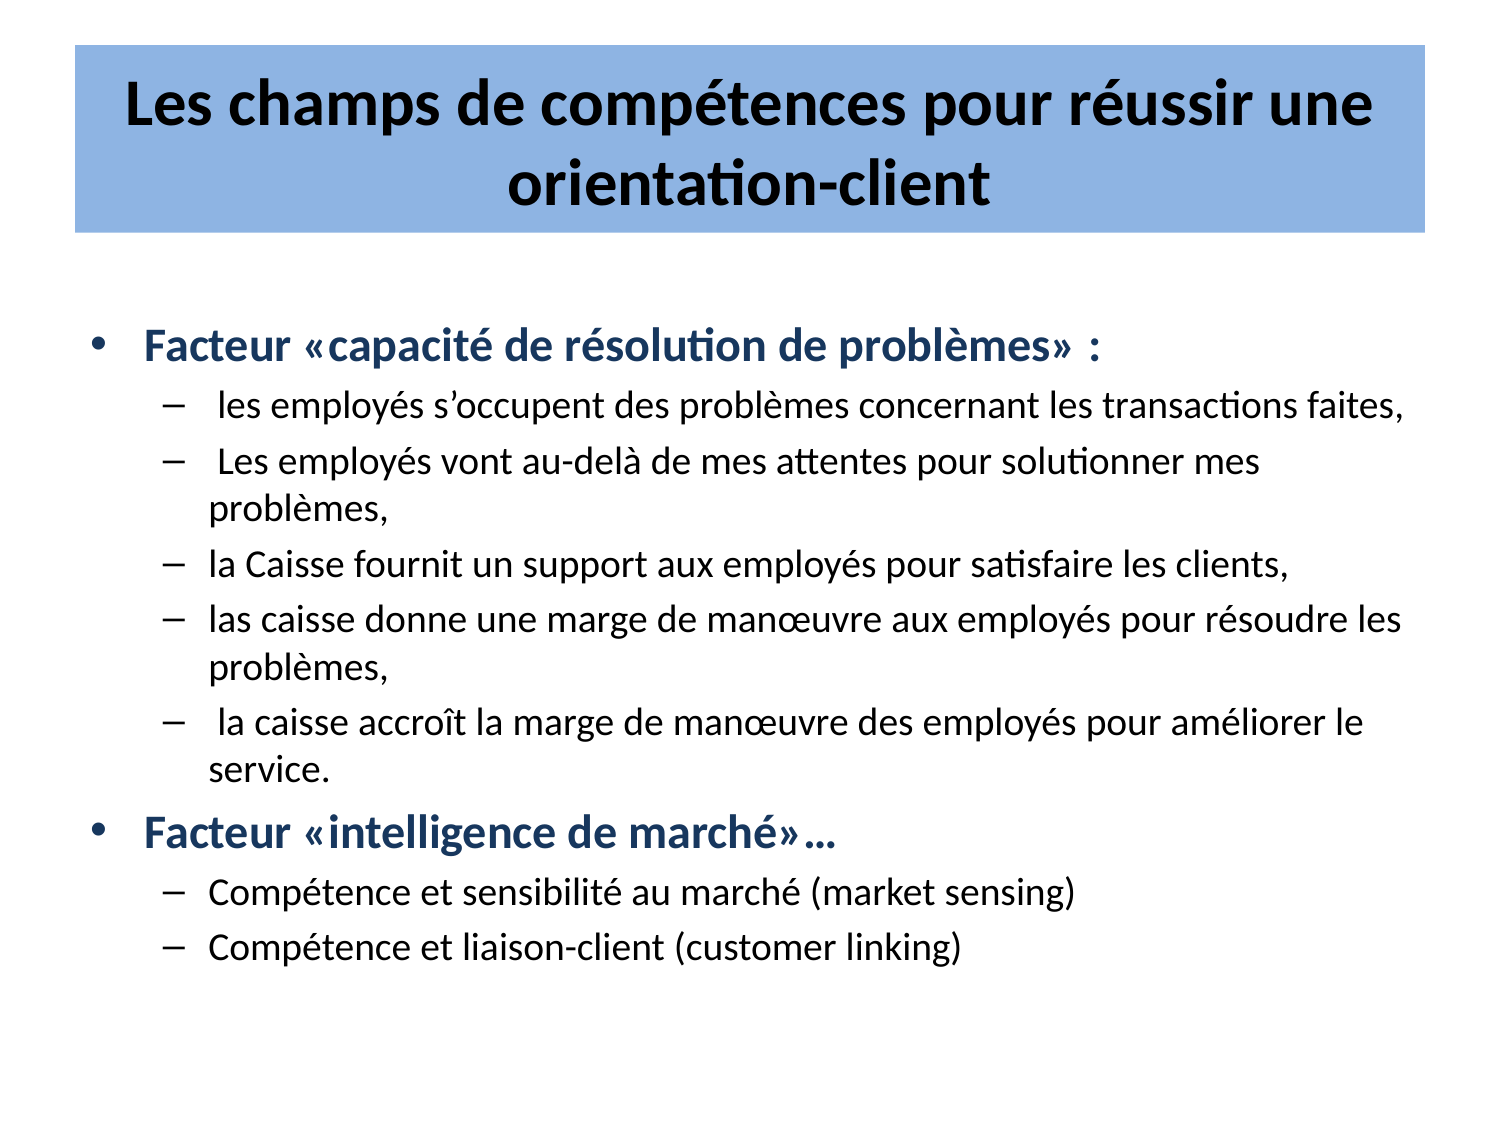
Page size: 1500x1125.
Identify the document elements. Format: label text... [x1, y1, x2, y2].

title Les champs de compétences pour réussir une orientation-client [75, 45, 1425, 233]
list Facteur «capacité de résolution de problèmes» : les employés s’occupent des problèmes concernant les transactions faites, Les employés vont au-delà de mes attentes pour solutionner mes problèmes, la Caisse fournit un support aux employés pour satisfaire les clients, las caisse donne une marge de manœuvre aux employés pour résoudre les problèmes, la caisse accroît la marge de manœuvre des employés pour améliorer le service. Facteur «intelligence de marché»… Compétence et sensibilité au marché (market sensing) Compétence et liaison-client (customer linking) [75, 262, 1425, 1005]
